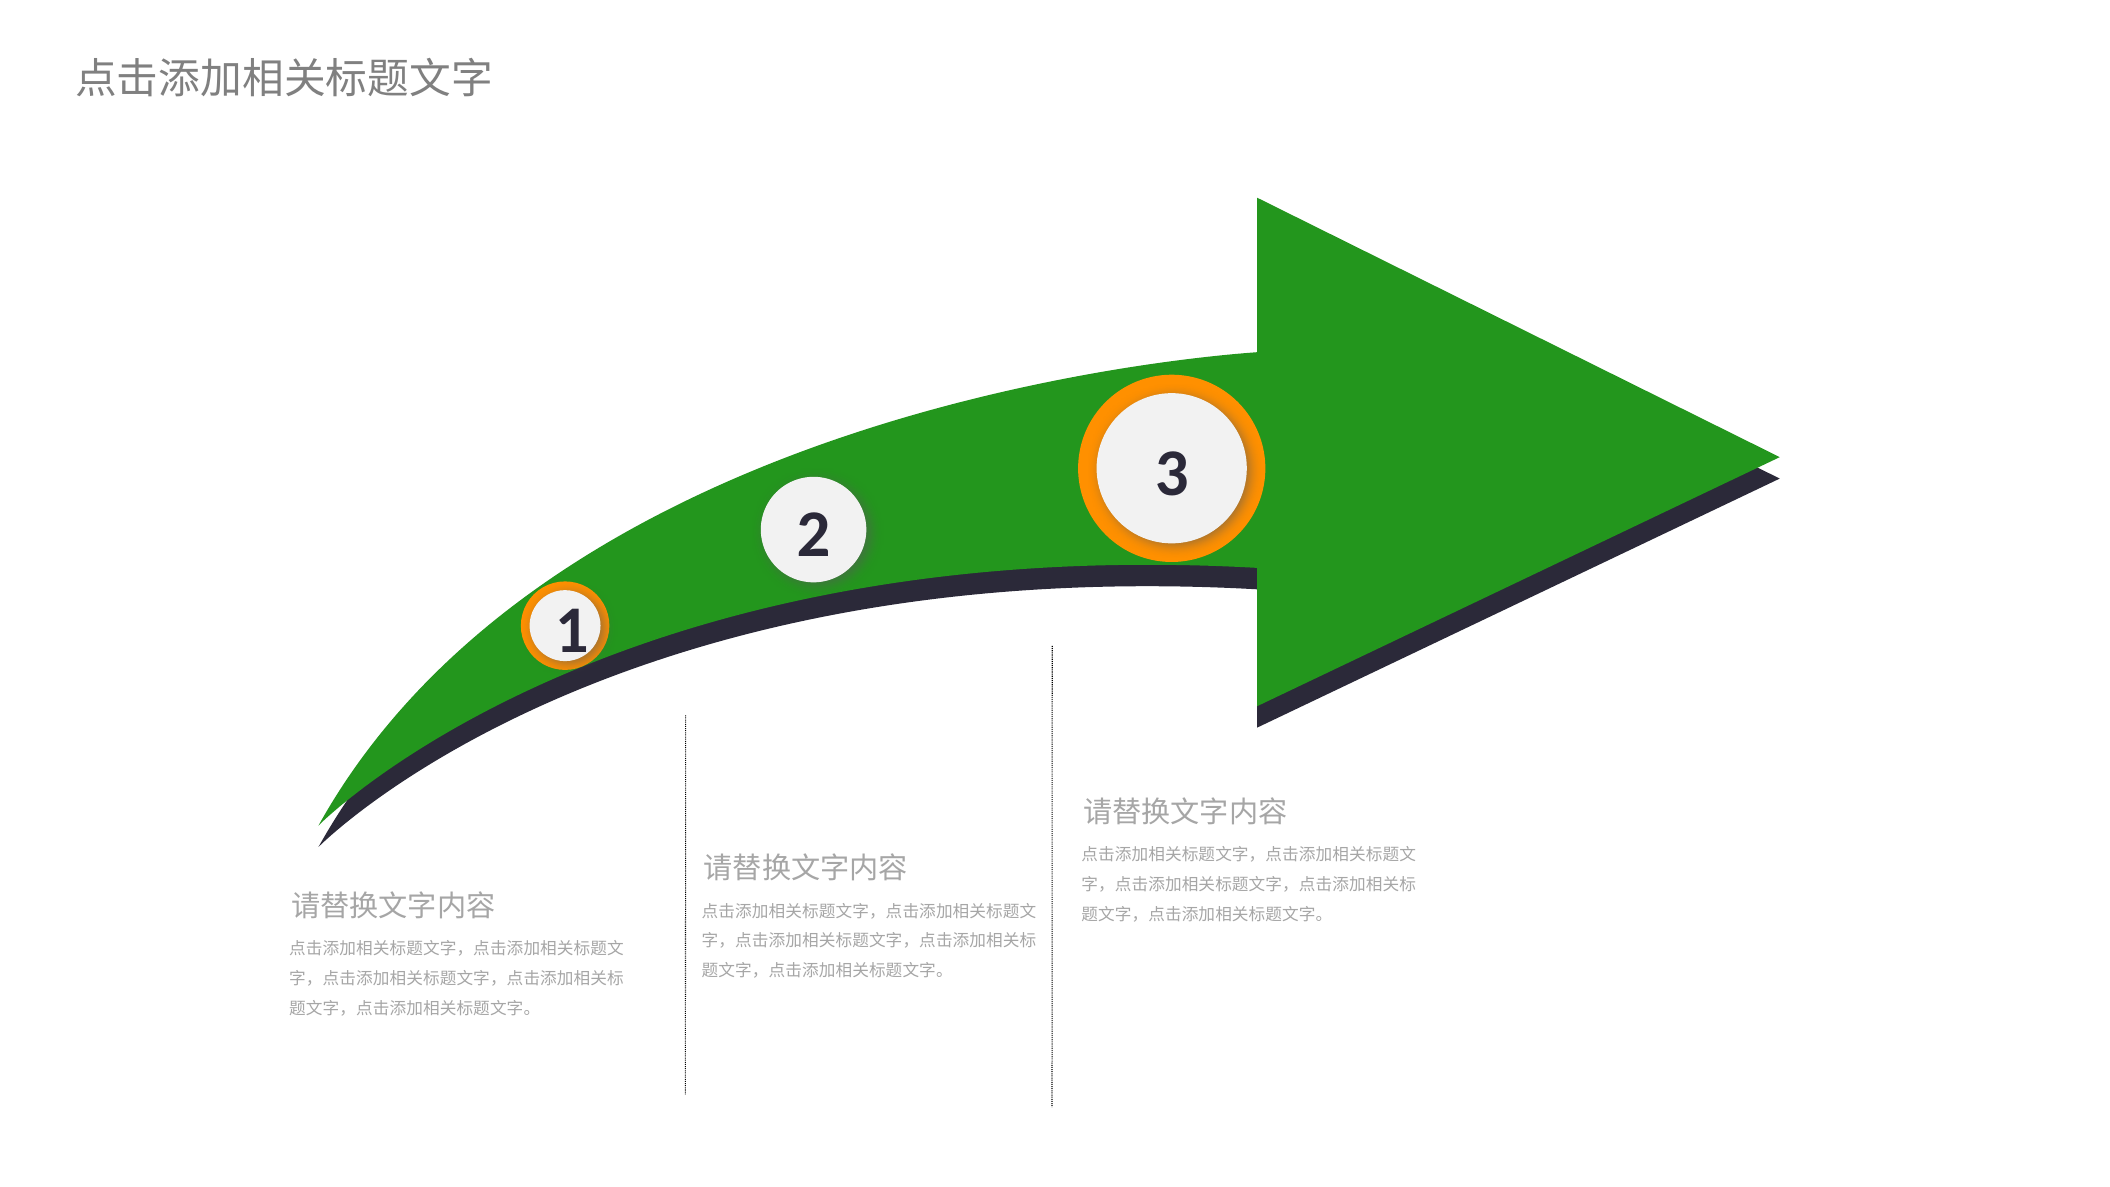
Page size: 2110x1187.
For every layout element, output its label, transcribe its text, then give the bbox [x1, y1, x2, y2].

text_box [1078, 374, 1266, 562]
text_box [520, 581, 610, 670]
text_box 点击添加相关标题文字 [59, 44, 563, 107]
text_box 请替换文字内容 [687, 847, 1067, 892]
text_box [318, 197, 1780, 847]
text_box 点击添加相关标题文字，点击添加相关标题文字，点击添加相关标题文字，点击添加相关标题文字，点击添加相关标题文字。 [1067, 847, 1446, 932]
text_box 请替换文字内容 [275, 871, 674, 930]
text_box 点击添加相关标题文字，点击添加相关标题文字，点击添加相关标题文字，点击添加相关标题文字，点击添加相关标题文字。 [275, 930, 653, 1025]
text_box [747, 463, 880, 596]
text_box 点击添加相关标题文字，点击添加相关标题文字，点击添加相关标题文字，点击添加相关标题文字，点击添加相关标题文字。 [687, 892, 1066, 988]
